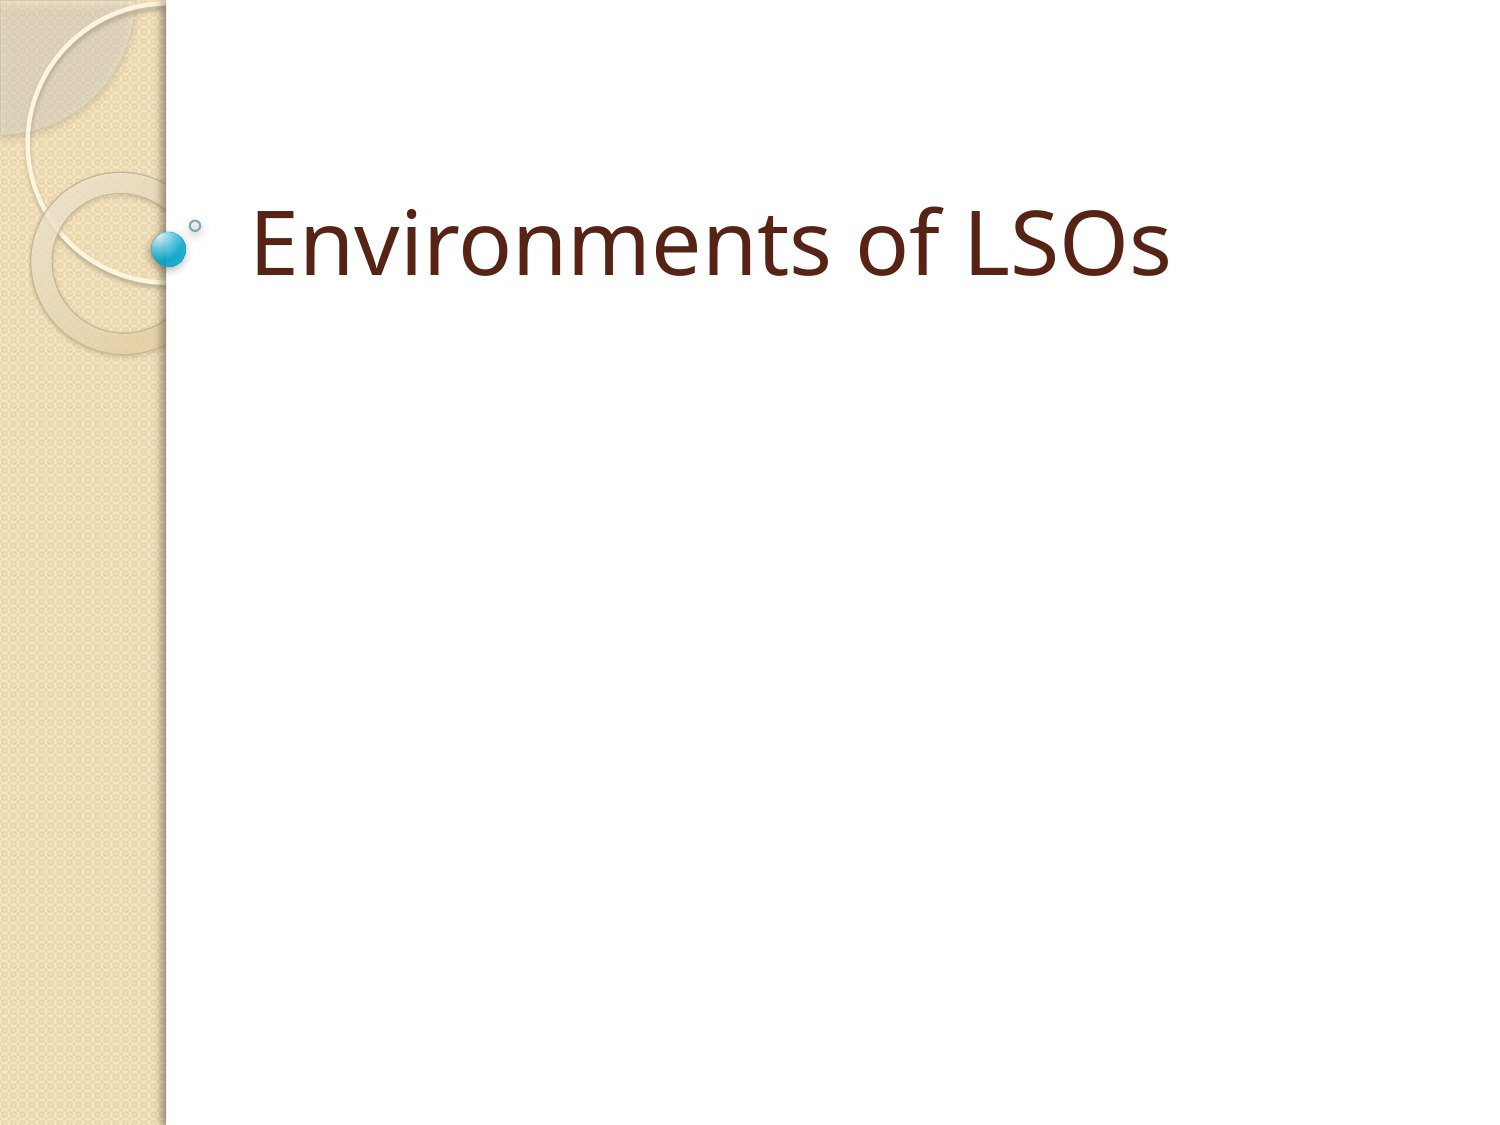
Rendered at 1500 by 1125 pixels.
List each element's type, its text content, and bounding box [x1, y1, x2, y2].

title Environments of LSOs [234, 59, 1450, 301]
